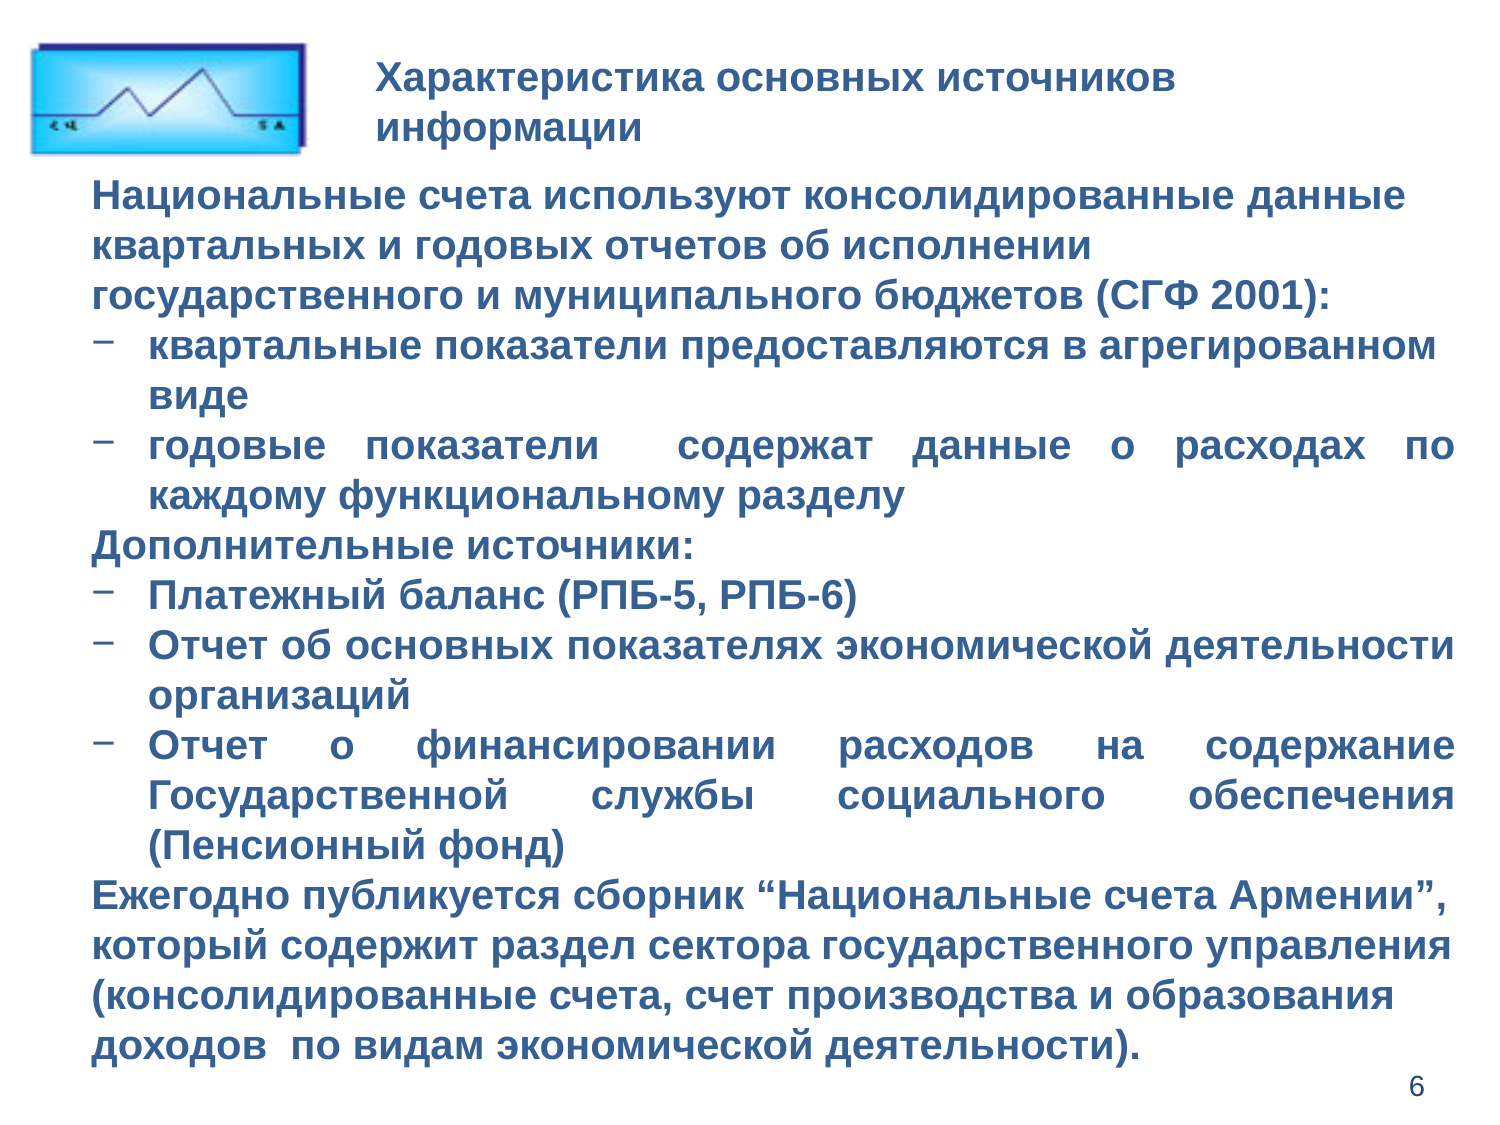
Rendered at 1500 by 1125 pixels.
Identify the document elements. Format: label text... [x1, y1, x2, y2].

text_box Национальные счета используют консолидированные данные квартальных и годовых отчетов об исполнении государственного и муниципального бюджетов (СГФ 2001): квартальные показатели предоставляются в агрегированном виде годовые показатели содержат данные о расходах по каждому функциональному разделу Дополнительные источники: Платежный баланс (РПБ-5, РПБ-6) Отчет об основных показателях экономической деятельности организаций Отчет о финансировании расходов на содержание Государственной службы социального обеспечения (Пенсионный фонд) Ежегодно публикуется сборник “Национальные счета Армении”, который содержит раздел сектора государственного управления (консолидированные счета, счет производства и образования доходов по видам экономической деятельности). [76, 160, 1471, 1076]
picture [29, 42, 310, 158]
text_box 6 [1299, 1076, 1425, 1103]
text_box Характеристика основных источников информации [360, 42, 1425, 158]
